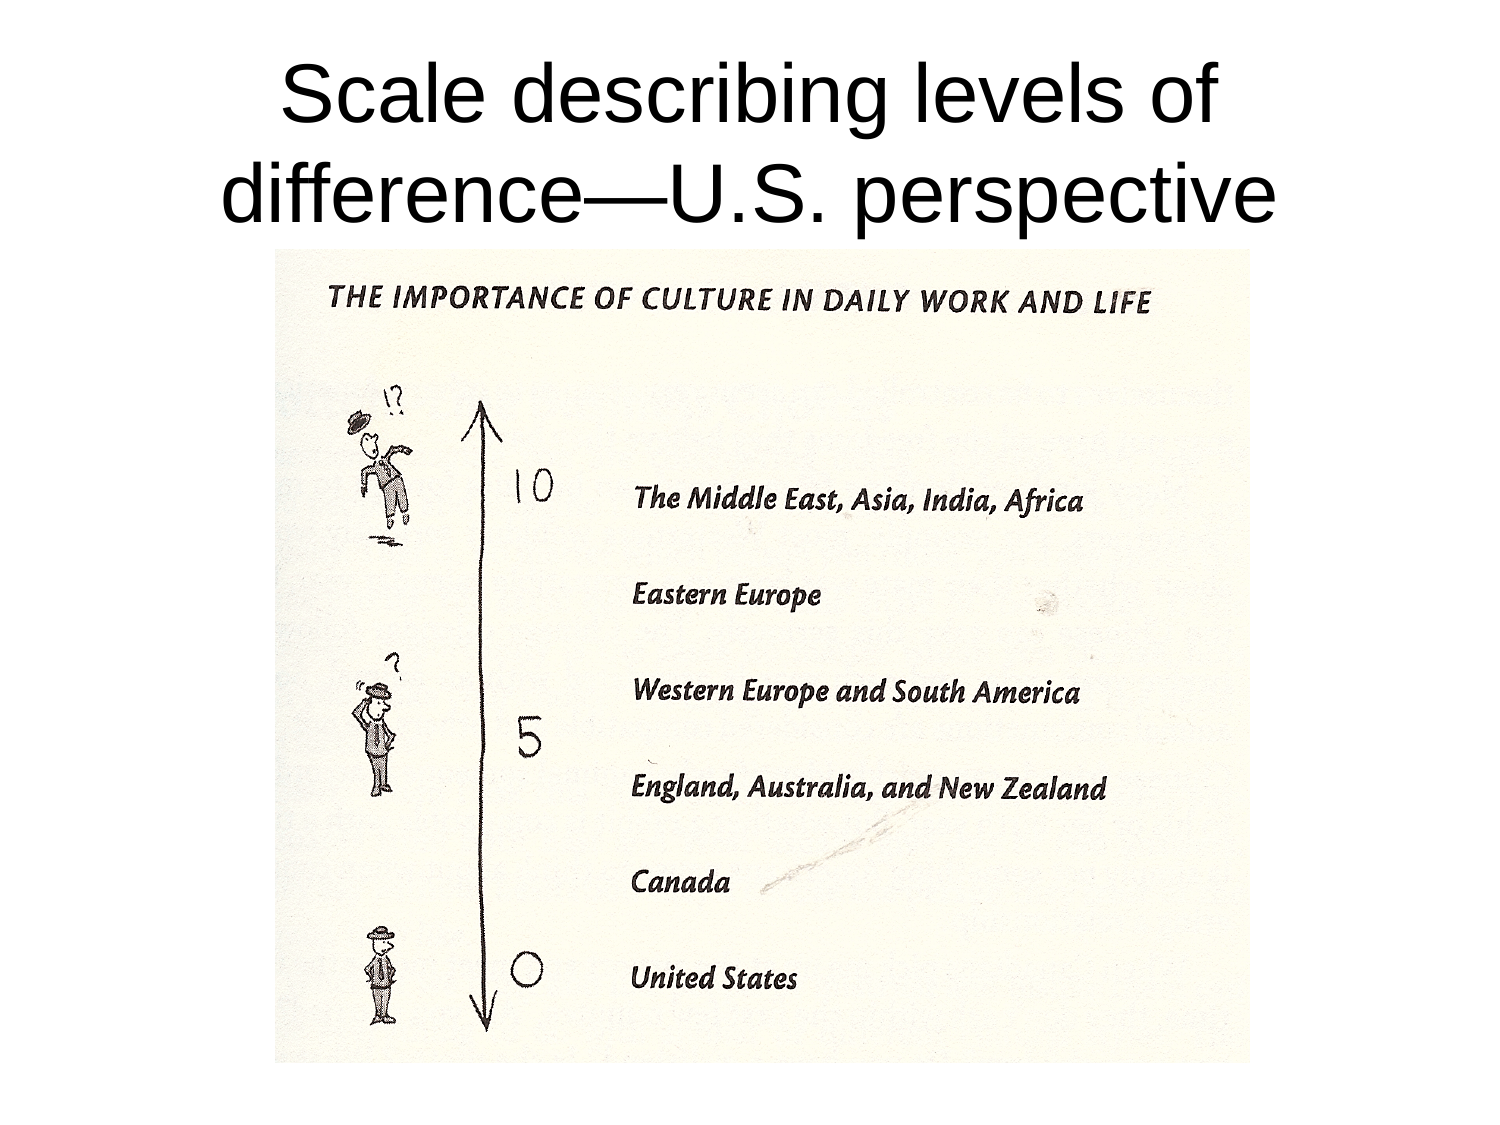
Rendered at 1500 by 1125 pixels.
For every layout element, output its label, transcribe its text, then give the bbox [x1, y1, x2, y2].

picture [274, 249, 1251, 1063]
title Scale describing levels of difference—U.S. perspective [74, 44, 1426, 233]
